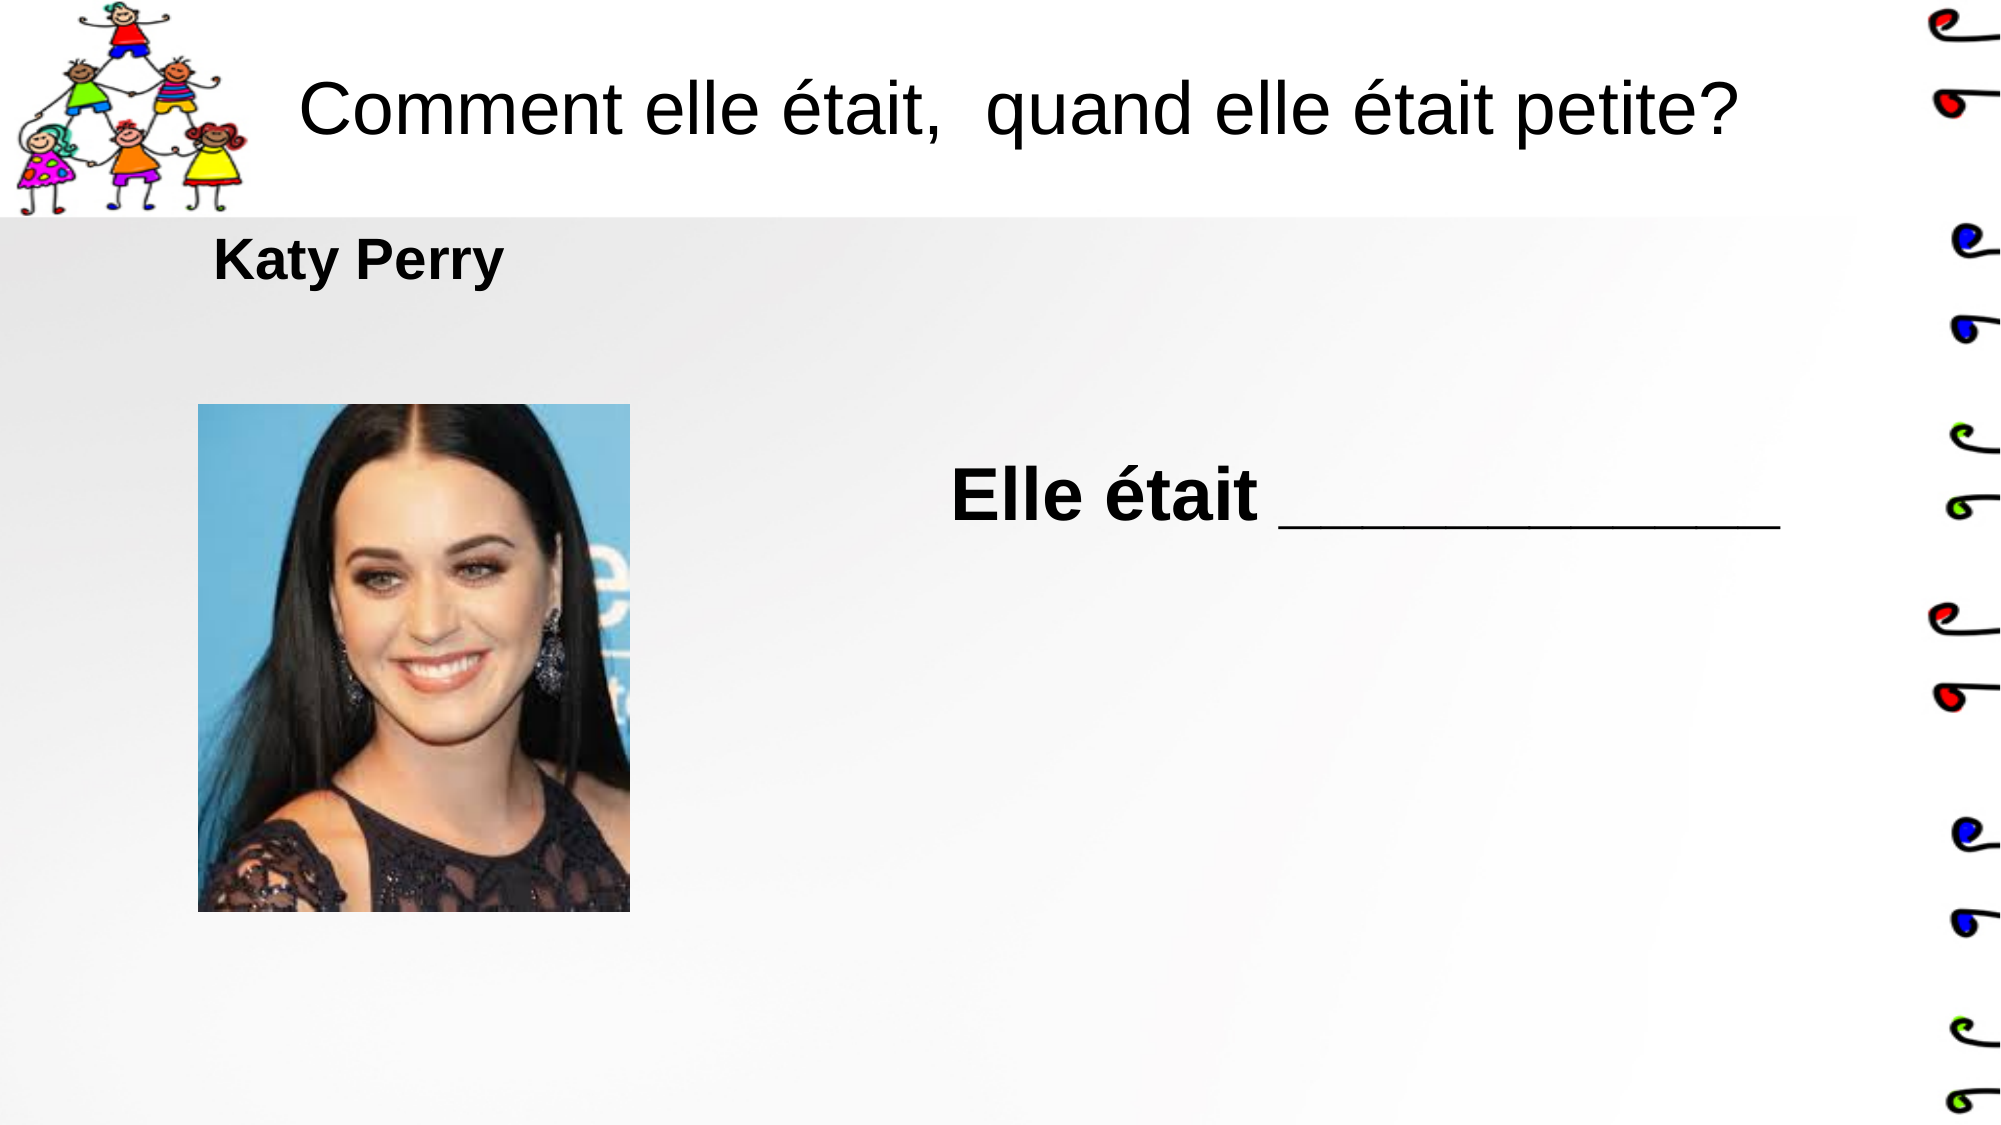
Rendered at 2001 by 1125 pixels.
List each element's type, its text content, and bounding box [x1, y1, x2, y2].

title Comment elle était, quand elle était petite? [283, 16, 1951, 192]
picture [0, 0, 2001, 1125]
list Katy Perry [198, 213, 613, 384]
text_box Elle était ____________ [935, 438, 1872, 609]
